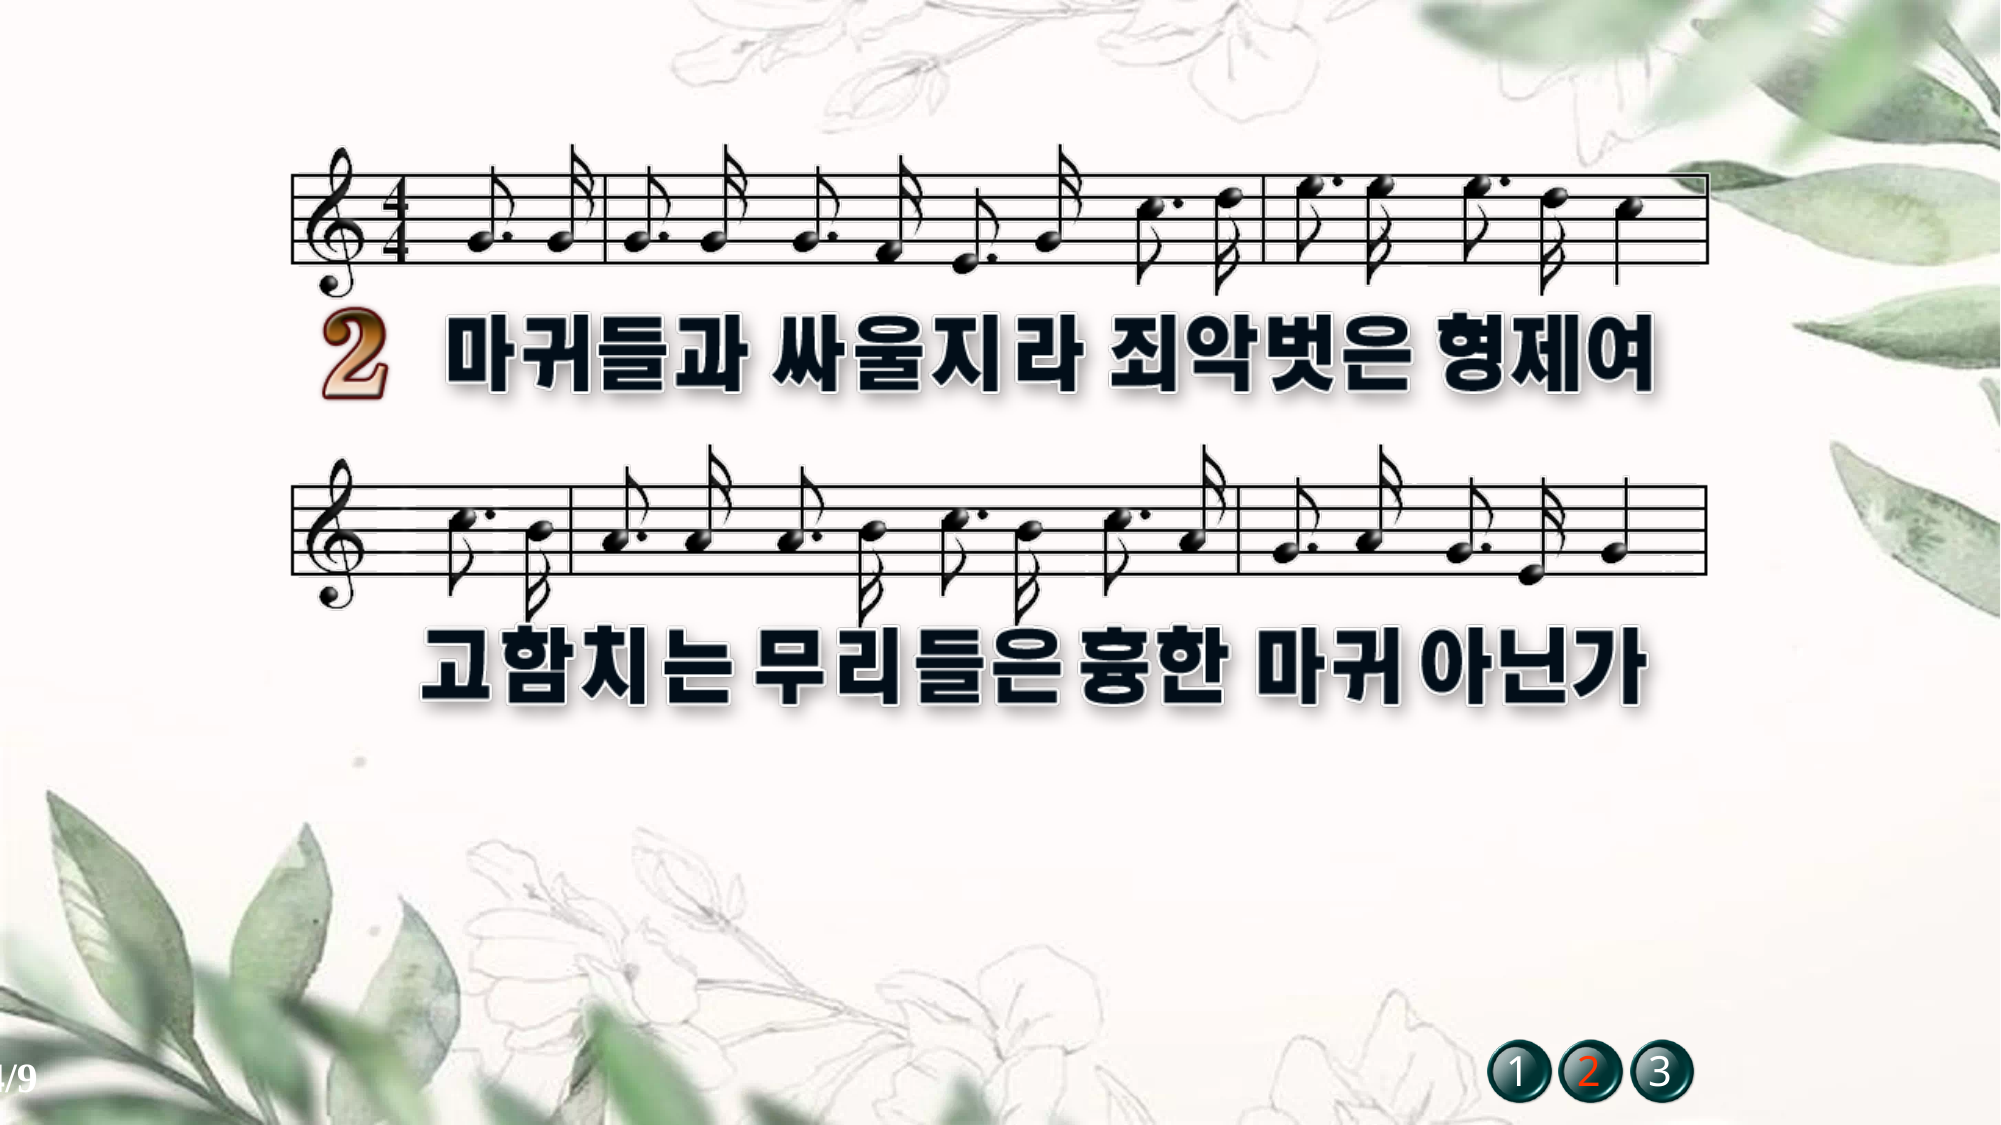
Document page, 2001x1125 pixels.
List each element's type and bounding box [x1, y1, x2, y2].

picture [0, 0, 2001, 1125]
text_box [1555, 1035, 1626, 1106]
text_box [1627, 1035, 1697, 1106]
text_box [1484, 1035, 1555, 1106]
